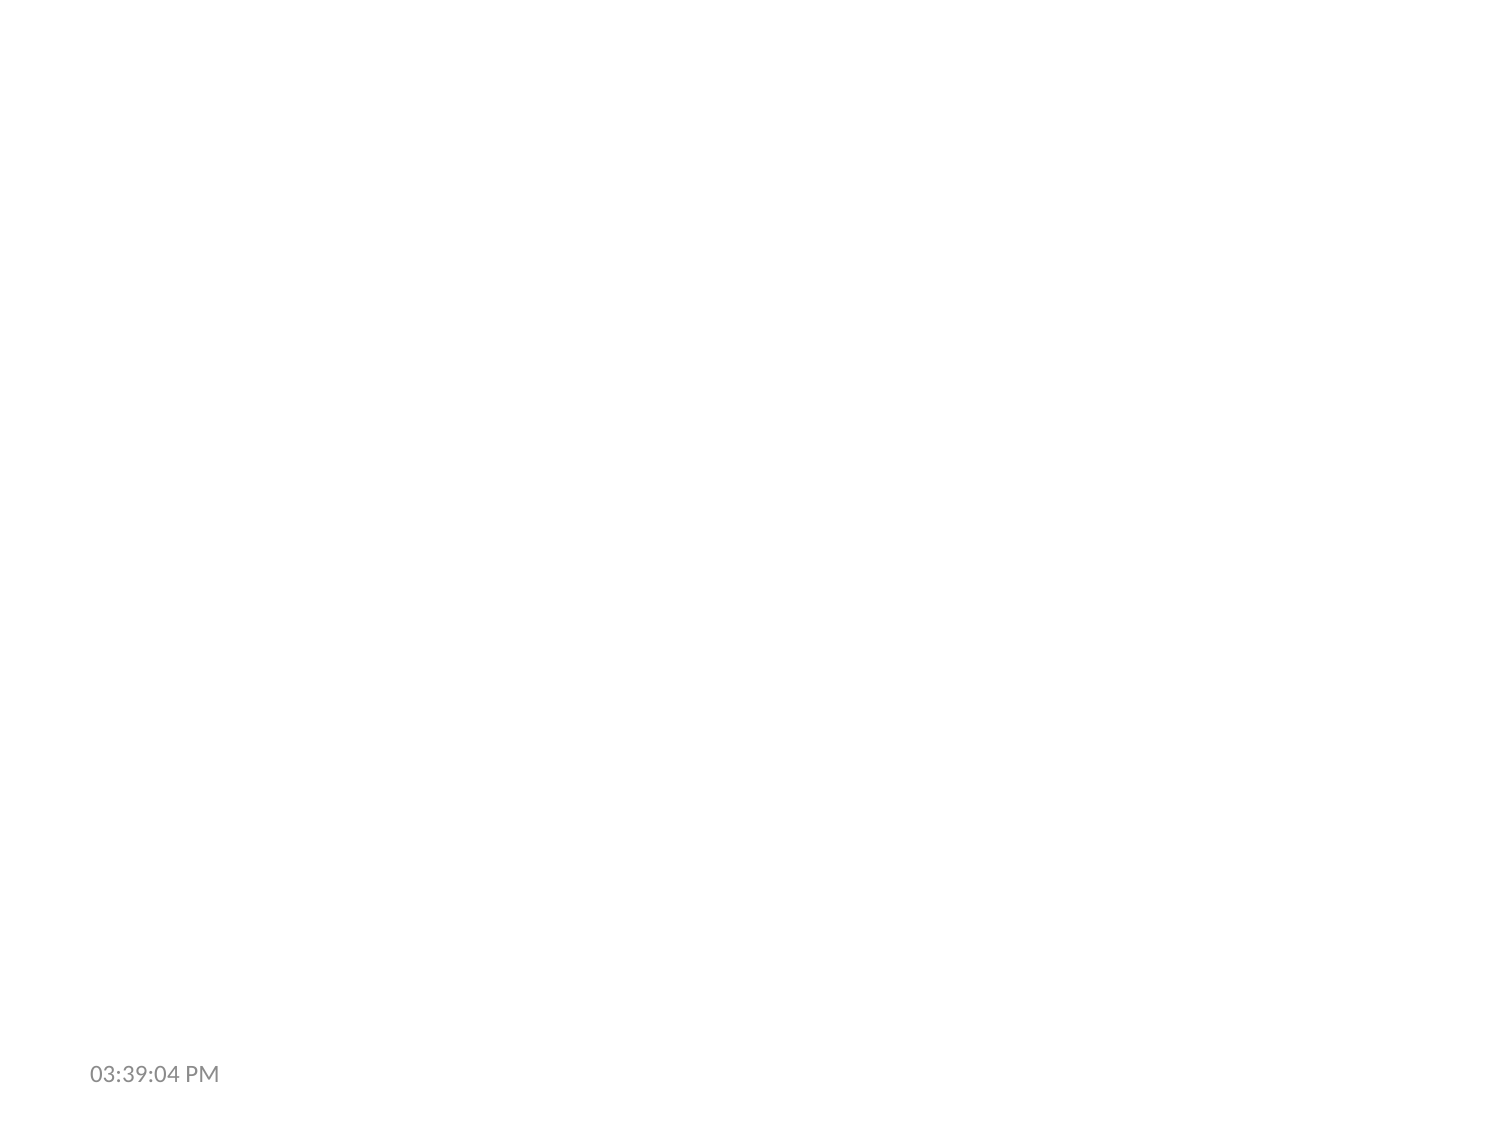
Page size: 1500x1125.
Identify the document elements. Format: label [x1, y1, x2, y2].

slide_number [75, 1042, 425, 1103]
